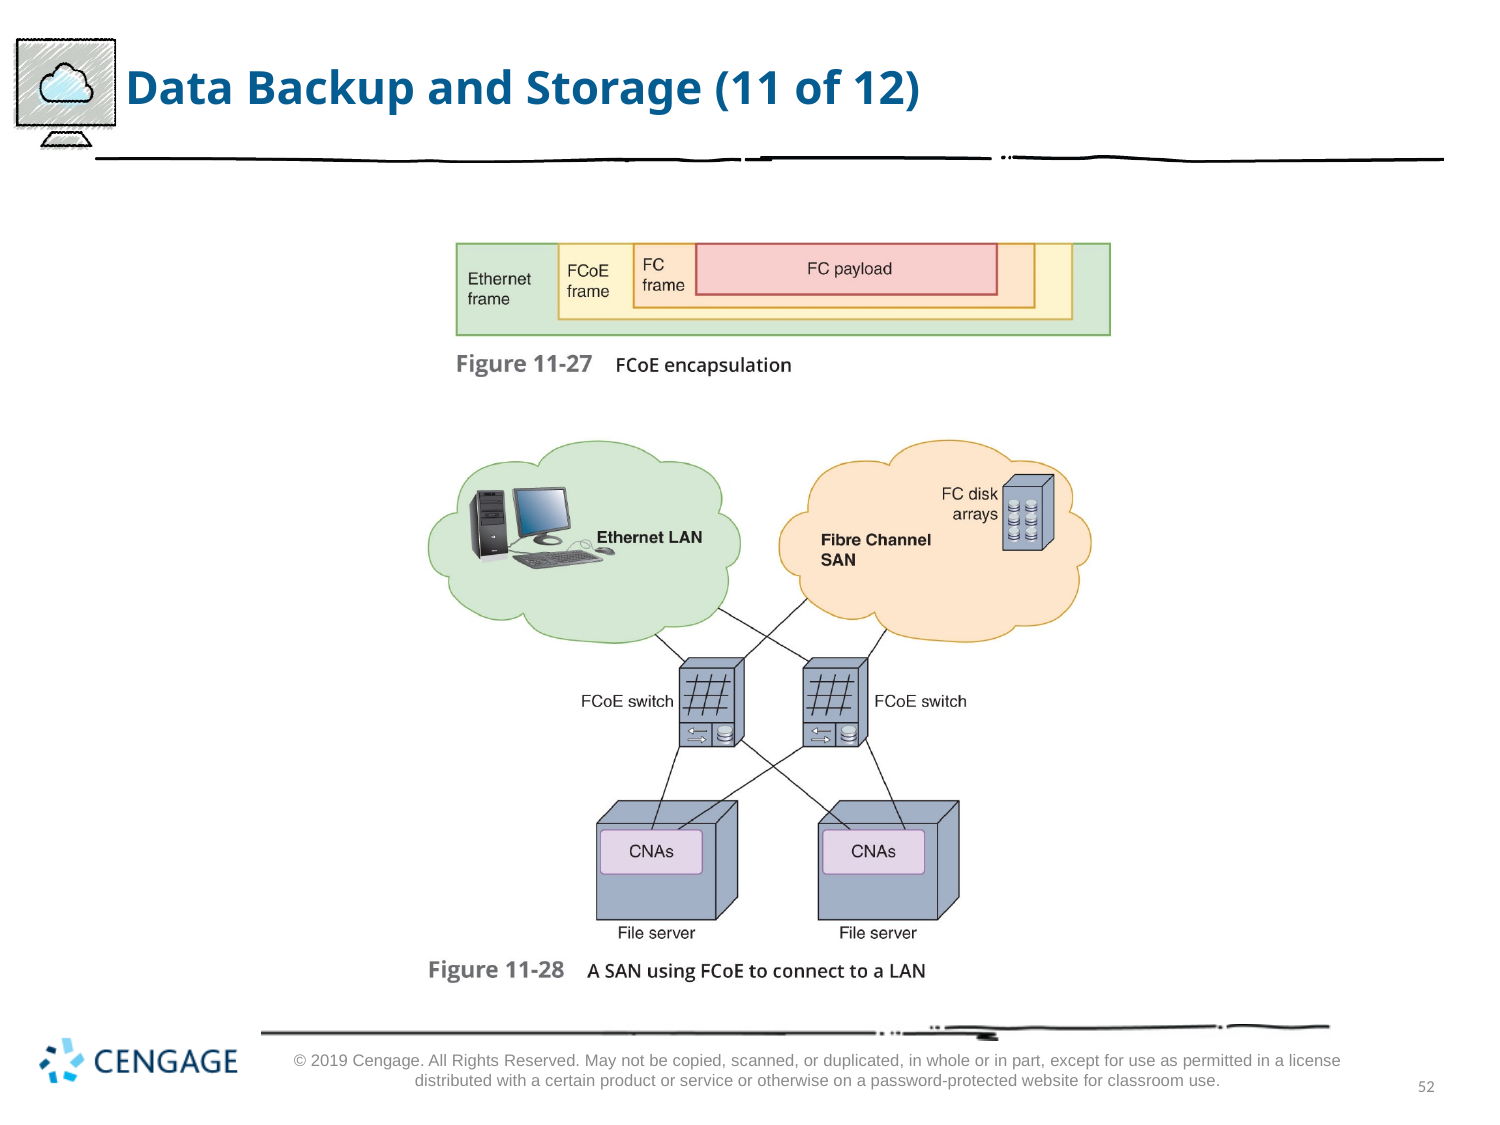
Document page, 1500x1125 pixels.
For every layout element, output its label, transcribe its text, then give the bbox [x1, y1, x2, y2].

picture [453, 239, 1114, 379]
footer © 2019 Cengage. All Rights Reserved. May not be copied, scanned, or duplicated, in whole or in part, except for use as permitted in a license distributed with a certain product or service or otherwise on a password-protected website for classroom use. [262, 1050, 1375, 1091]
picture [19, 1024, 250, 1096]
picture [95, 155, 1444, 163]
picture [261, 1024, 1331, 1041]
picture [13, 36, 117, 151]
title Data Backup and Storage (11 of 12) [125, 66, 1442, 116]
picture [424, 437, 1095, 985]
